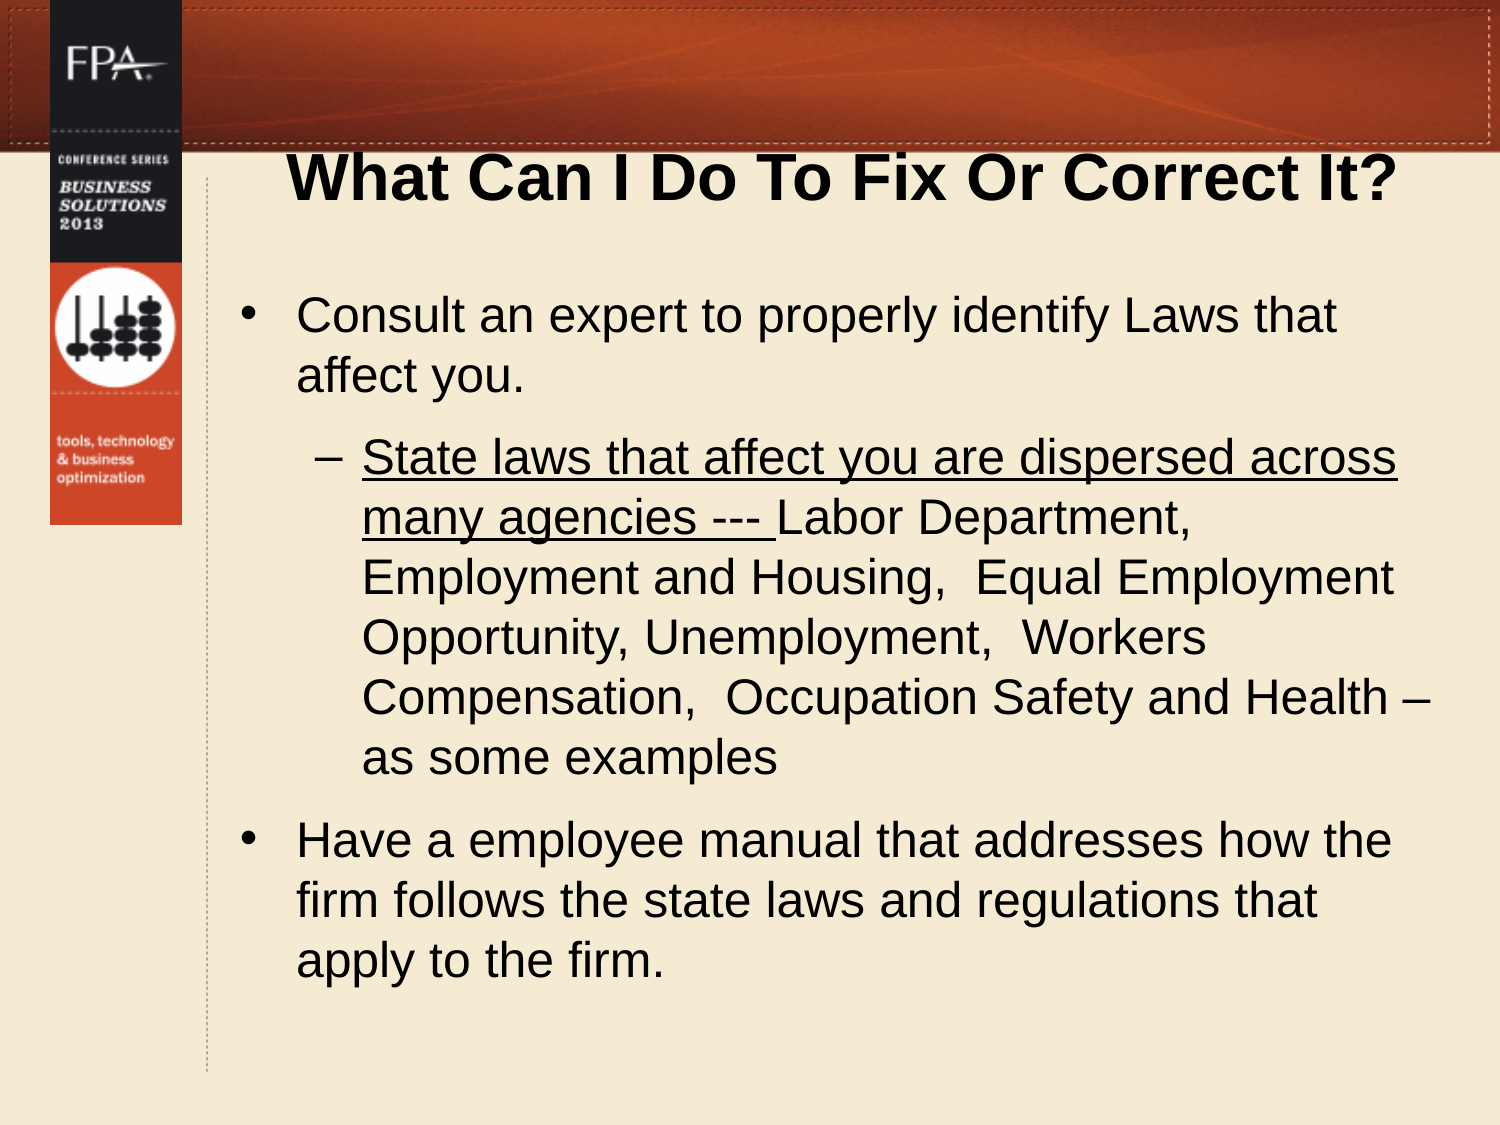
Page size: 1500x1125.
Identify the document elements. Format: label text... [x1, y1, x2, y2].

title What Can I Do To Fix Or Correct It? [262, 162, 1426, 275]
list Consult an expert to properly identify Laws that affect you. State laws that affect you are dispersed across many agencies --- Labor Department, Employment and Housing, Equal Employment Opportunity, Unemployment, Workers Compensation, Occupation Safety and Health – as some examples Have a employee manual that addresses how the firm follows the state laws and regulations that apply to the firm. [225, 275, 1463, 1005]
picture [0, 0, 1500, 1125]
